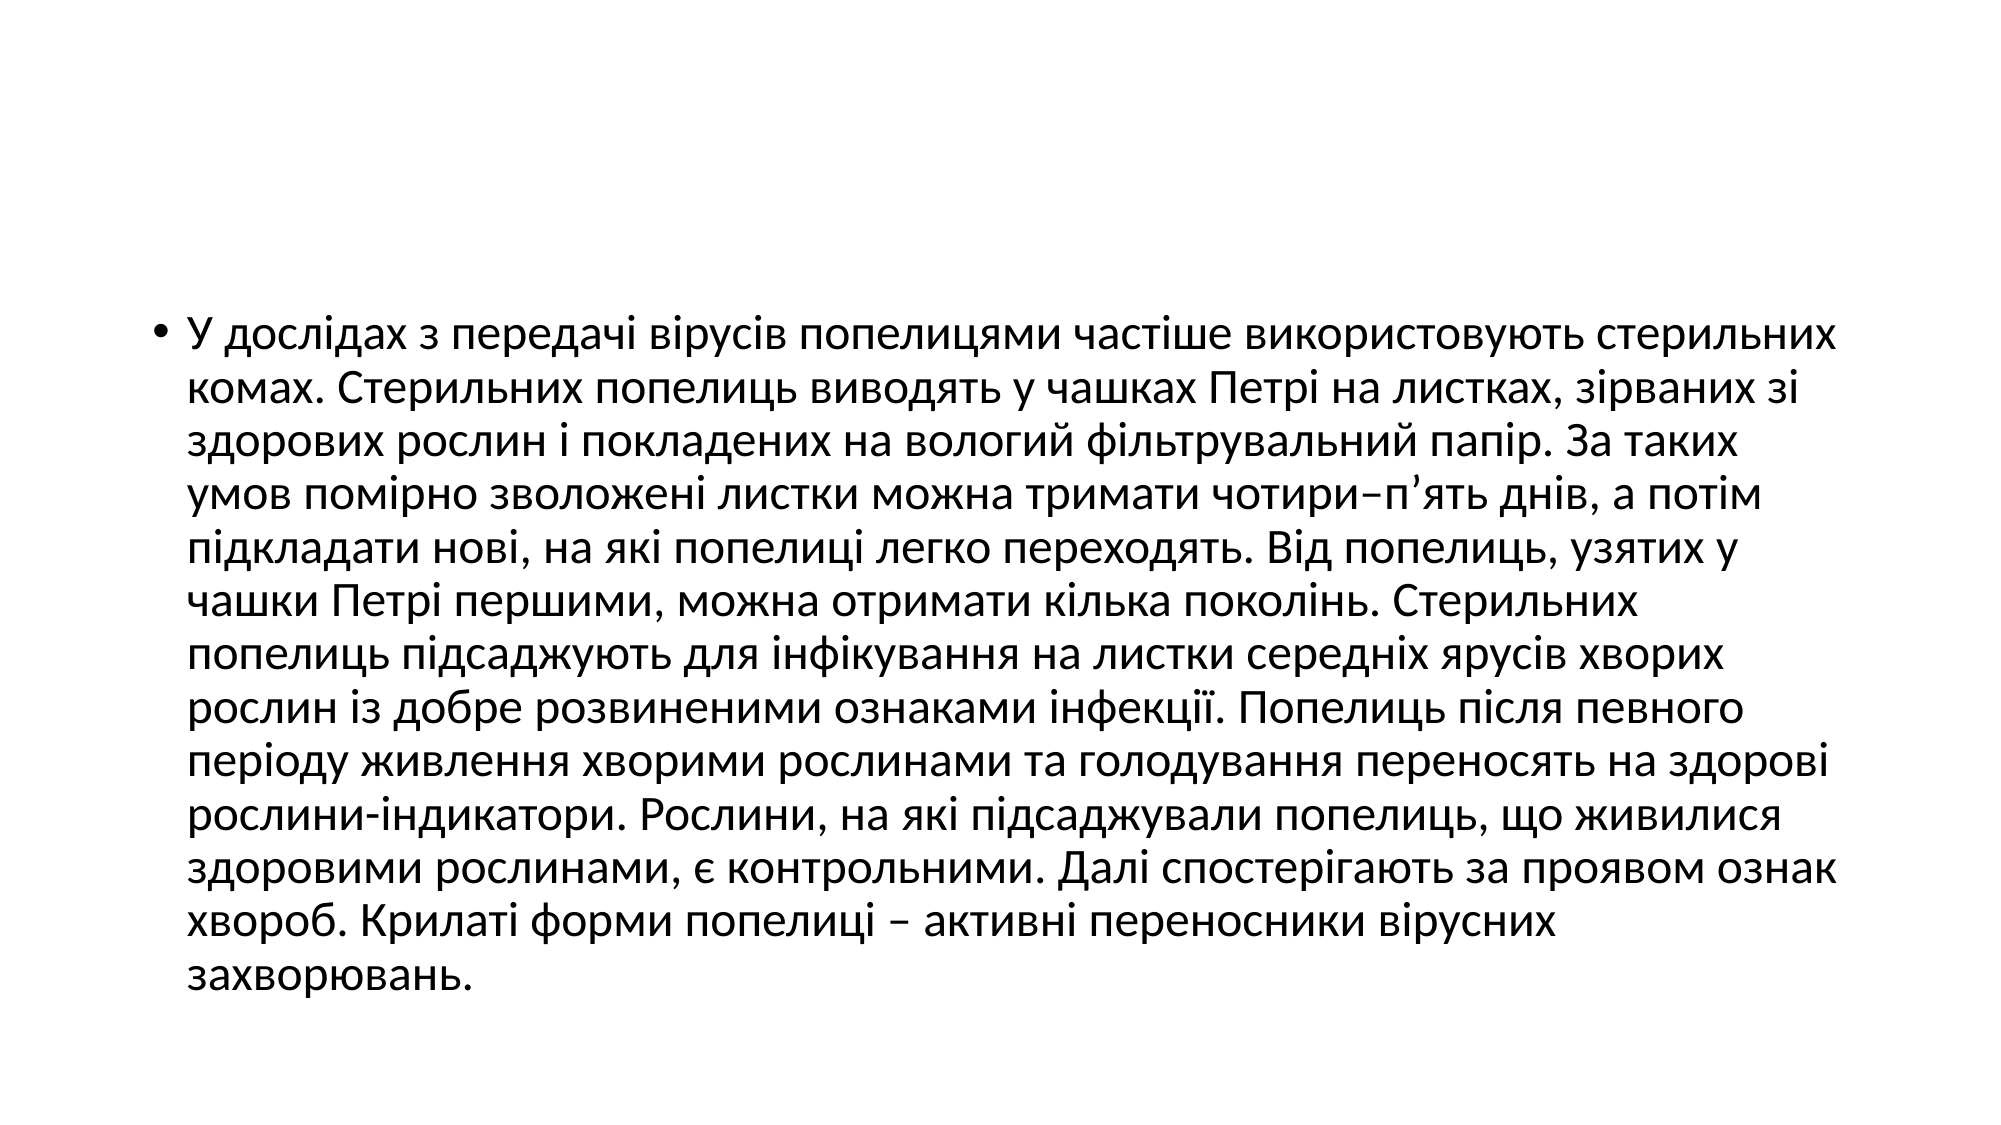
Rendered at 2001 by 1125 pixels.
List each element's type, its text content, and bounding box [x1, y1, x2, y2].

list У дослідах з передачі вірусів попелицями частіше використовують стерильних комах. Стерильних попелиць виводять у чашках Петрі на листках, зірваних зі здорових рослин і покладених на вологий фільтрувальний папір. За таких умов помірно зволожені листки можна тримати чотири–п’ять днів, а потім підкладати нові, на які попелиці легко переходять. Від попелиць, узятих у чашки Петрі першими, можна отримати кілька поколінь. Стерильних попелиць підсаджують для інфікування на листки середніх ярусів хворих рослин із добре розвиненими ознаками інфекції. Попелиць після певного періоду живлення хворими рослинами та голодування переносять на здорові рослини-індикатори. Рослини, на які підсаджували попелиць, що живилися здоровими рослинами, є контрольними. Далі спостерігають за проявом ознак хвороб. Крилаті форми попелиці – активні переносники вірусних захворювань. [137, 299, 1863, 1014]
